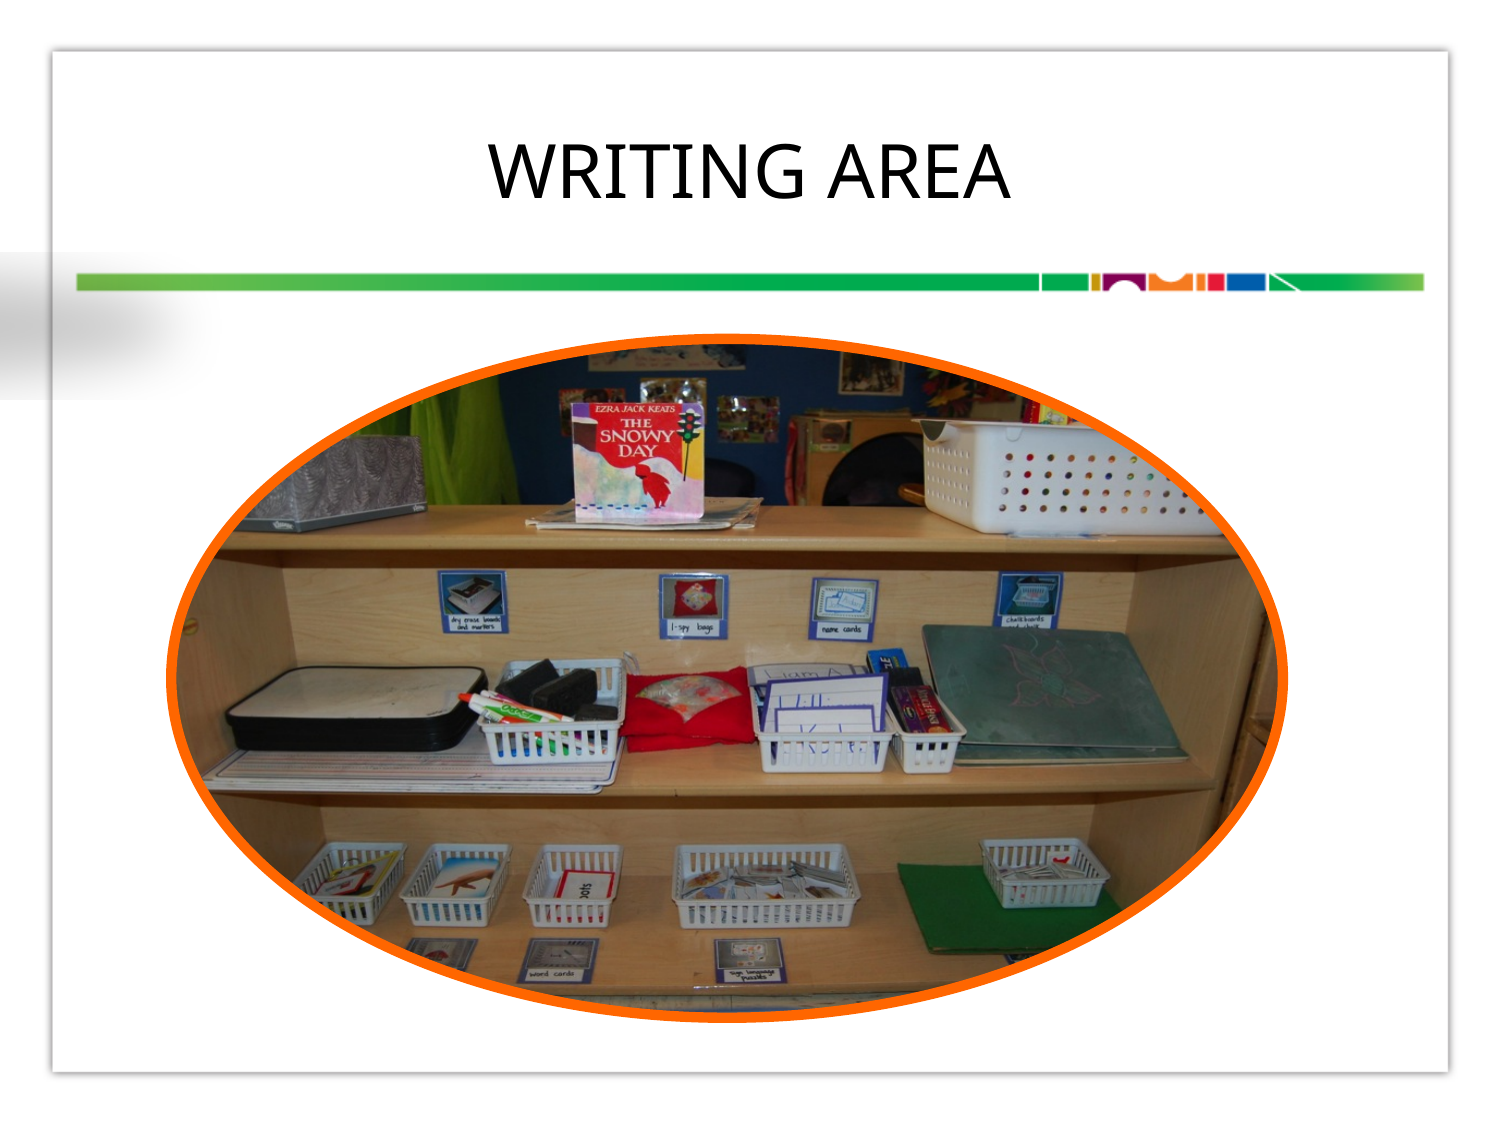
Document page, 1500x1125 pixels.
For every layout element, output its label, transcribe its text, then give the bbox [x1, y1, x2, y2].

picture [0, 0, 1500, 1125]
title Writing area [54, 75, 1446, 263]
